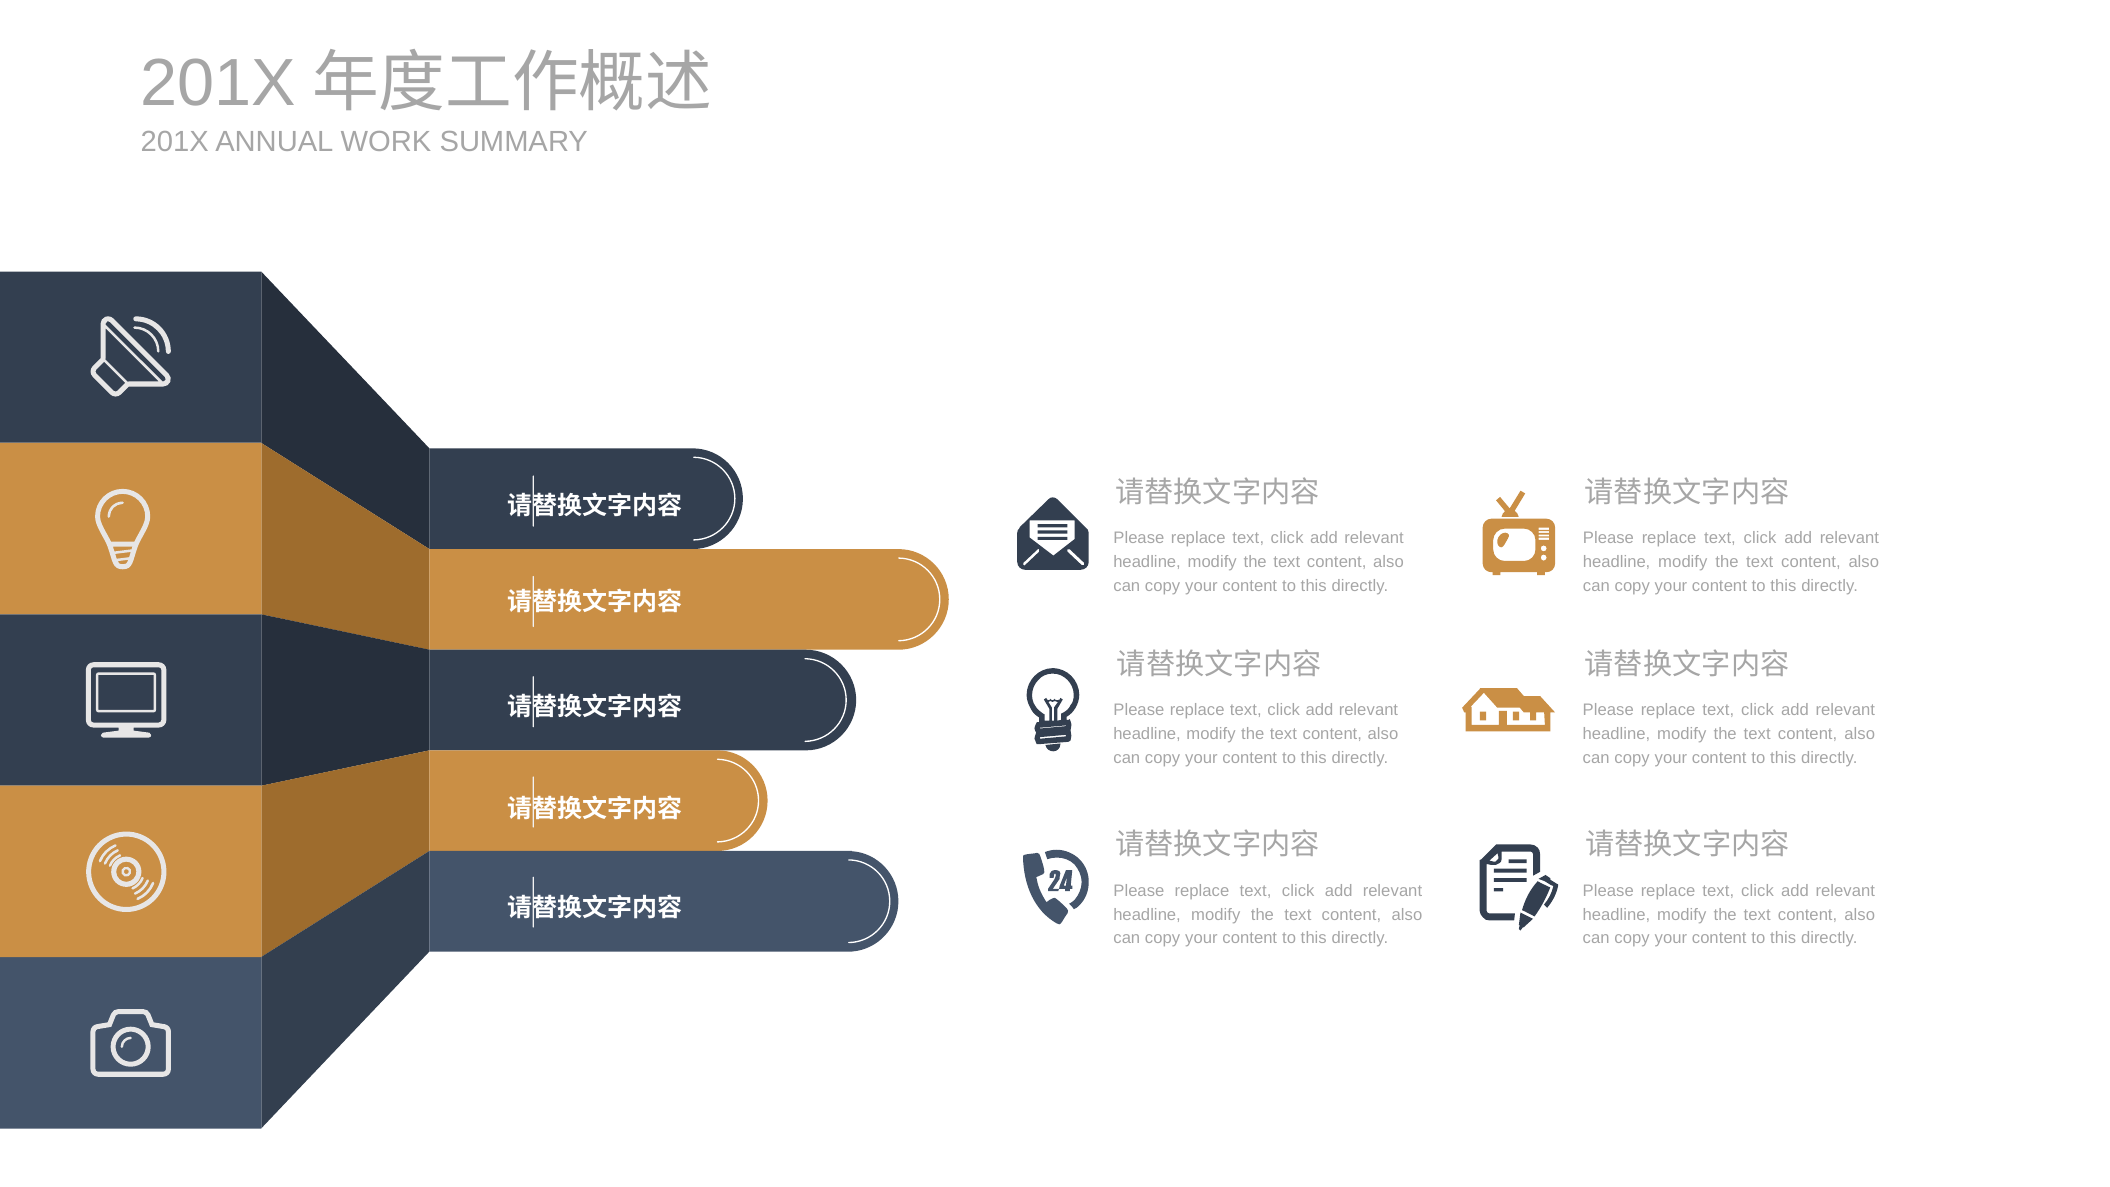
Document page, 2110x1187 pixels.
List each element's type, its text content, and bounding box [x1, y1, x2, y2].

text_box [1567, 630, 1891, 774]
text_box [1023, 852, 1069, 925]
text_box [1462, 688, 1556, 732]
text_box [1098, 458, 1419, 602]
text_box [1567, 811, 1891, 954]
text_box [1518, 912, 1534, 931]
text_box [0, 271, 949, 1129]
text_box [1568, 458, 1895, 602]
text_box [1479, 844, 1541, 921]
text_box [1496, 490, 1526, 517]
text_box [1098, 811, 1438, 954]
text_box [1098, 630, 1414, 774]
text_box [1026, 668, 1080, 752]
text_box 201X年度工作概述 [140, 38, 789, 119]
text_box 201X ANNUAL WORK SUMMARY [140, 122, 602, 158]
text_box [1482, 518, 1556, 576]
text_box [1017, 497, 1089, 570]
text_box [1522, 874, 1559, 917]
text_box [1044, 849, 1089, 910]
